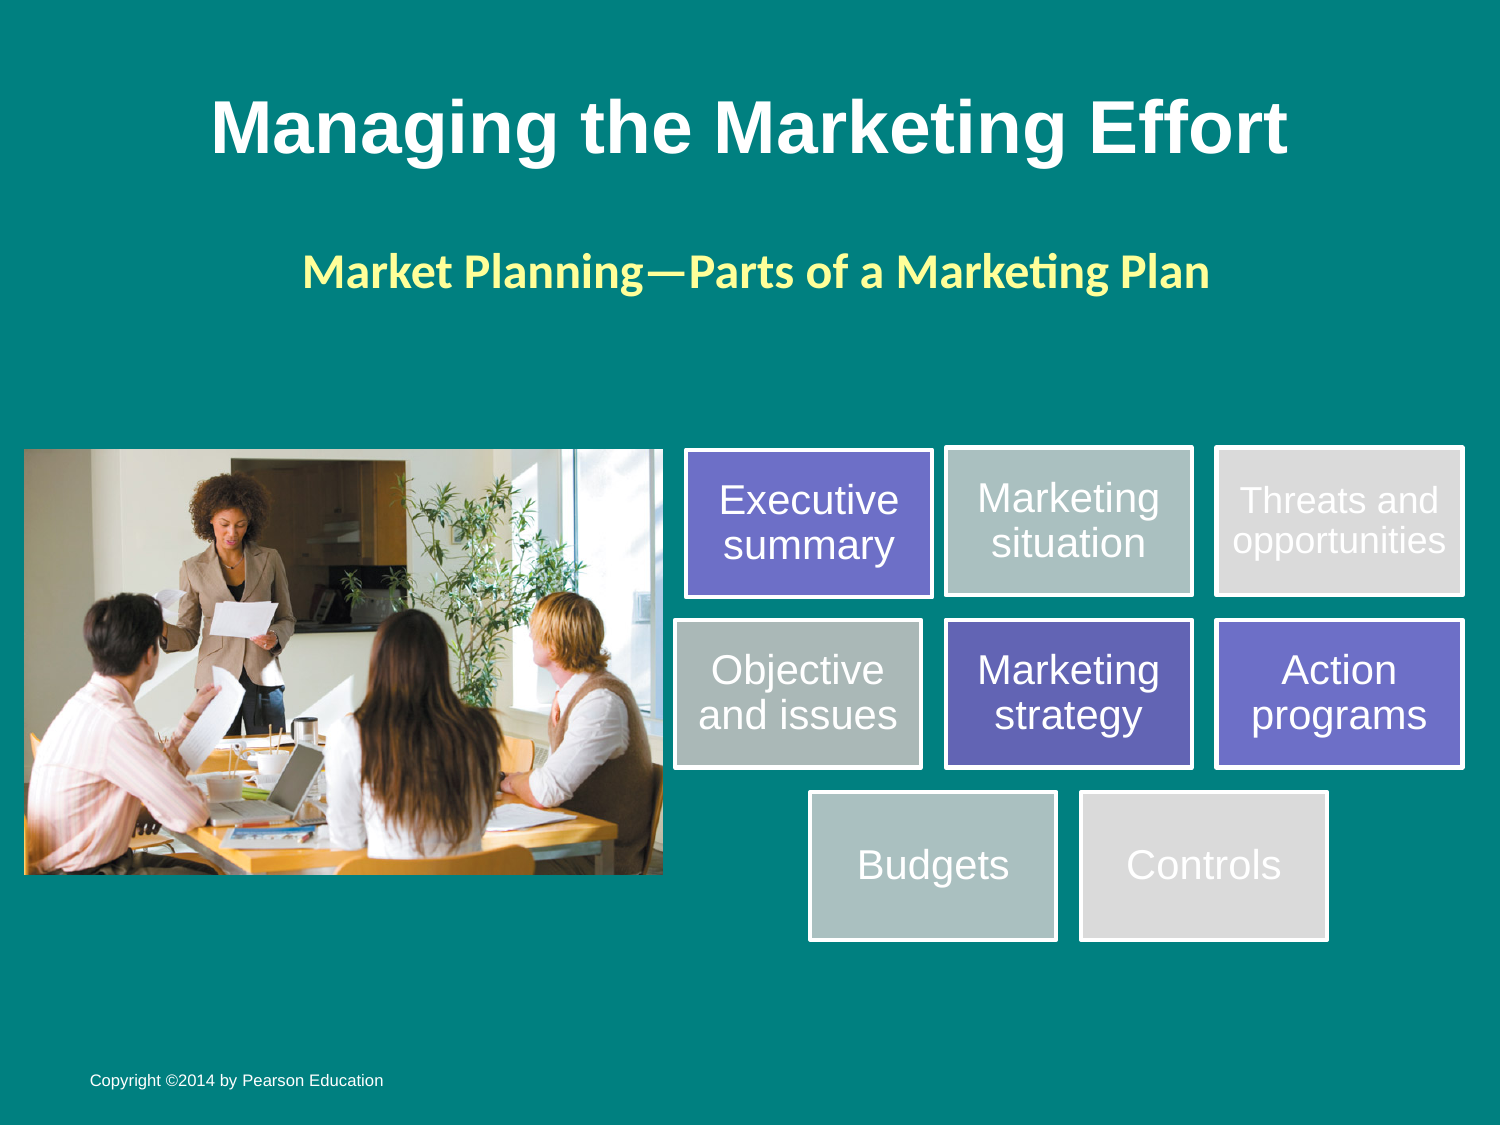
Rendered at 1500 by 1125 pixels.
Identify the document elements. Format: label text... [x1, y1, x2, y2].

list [674, 387, 1463, 1001]
title Managing the Marketing Effort [112, 37, 1388, 226]
picture [24, 449, 663, 875]
list Market Planning—Parts of a Marketing Plan [49, 237, 1463, 301]
text_box Copyright ©2014 by Pearson Education [74, 1062, 825, 1098]
